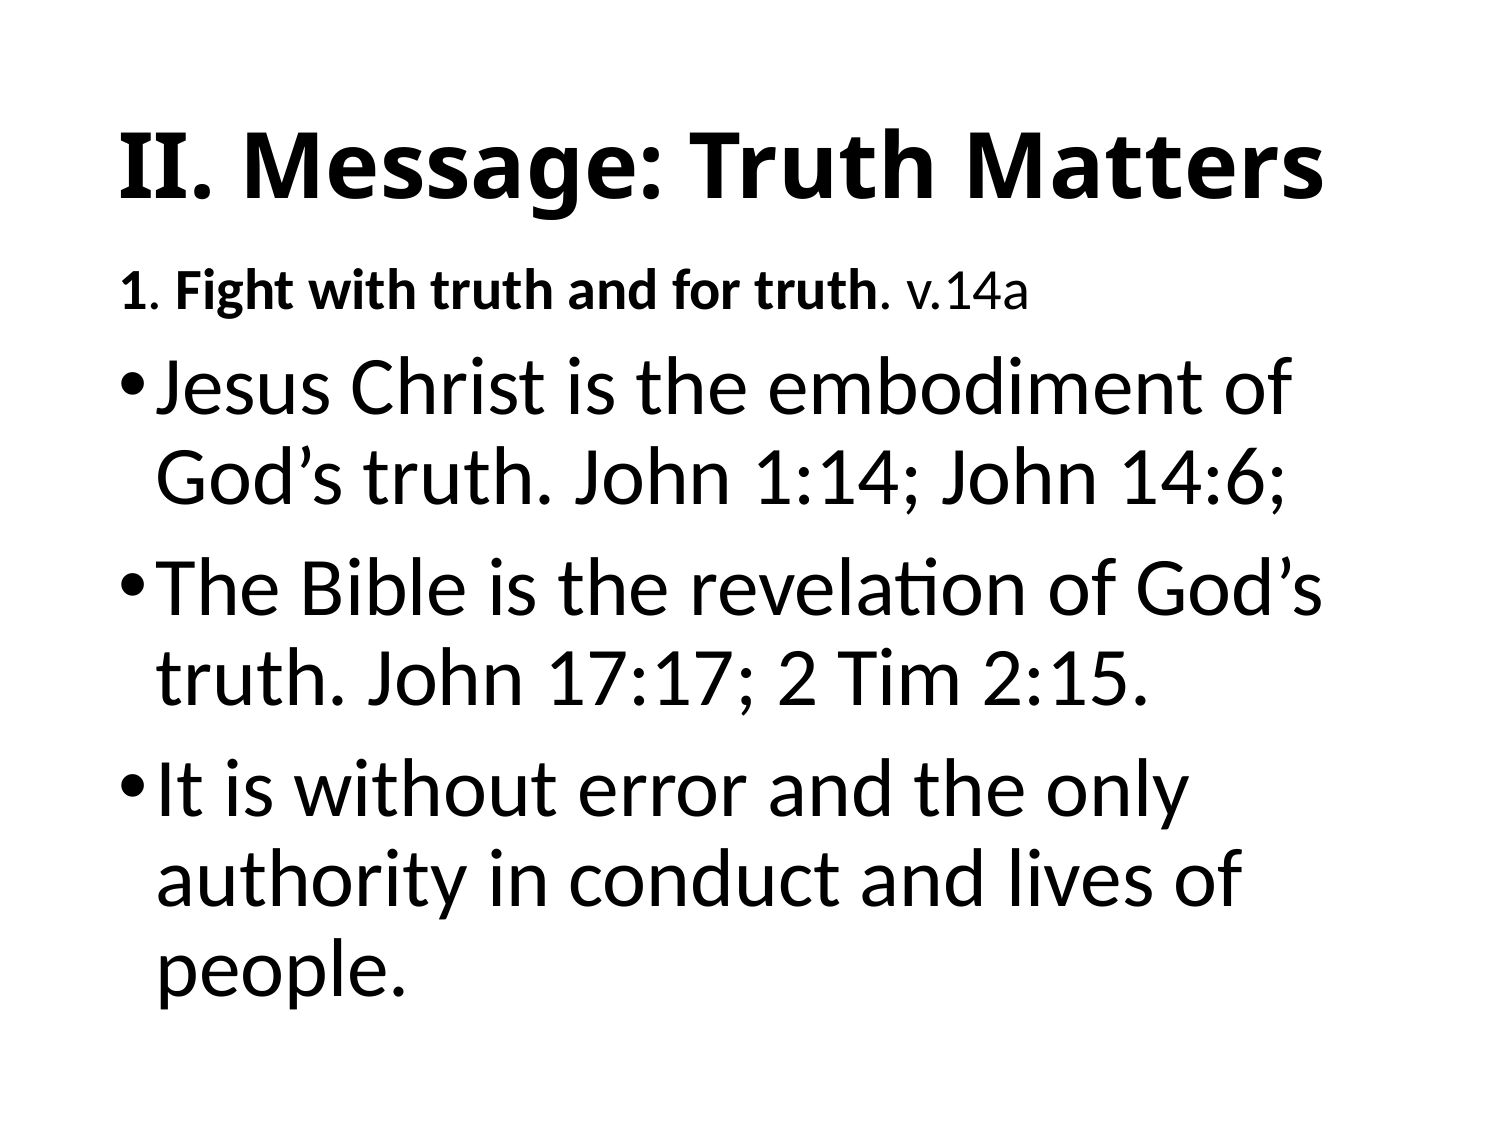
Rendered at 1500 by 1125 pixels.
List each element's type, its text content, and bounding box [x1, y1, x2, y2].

list 1. Fight with truth and for truth. v.14a Jesus Christ is the embodiment of God’s truth. John 1:14; John 14:6; The Bible is the revelation of God’s truth. John 17:17; 2 Tim 2:15. It is without error and the only authority in conduct and lives of people. [103, 251, 1397, 966]
title II. Message: Truth Matters [103, 59, 1397, 251]
